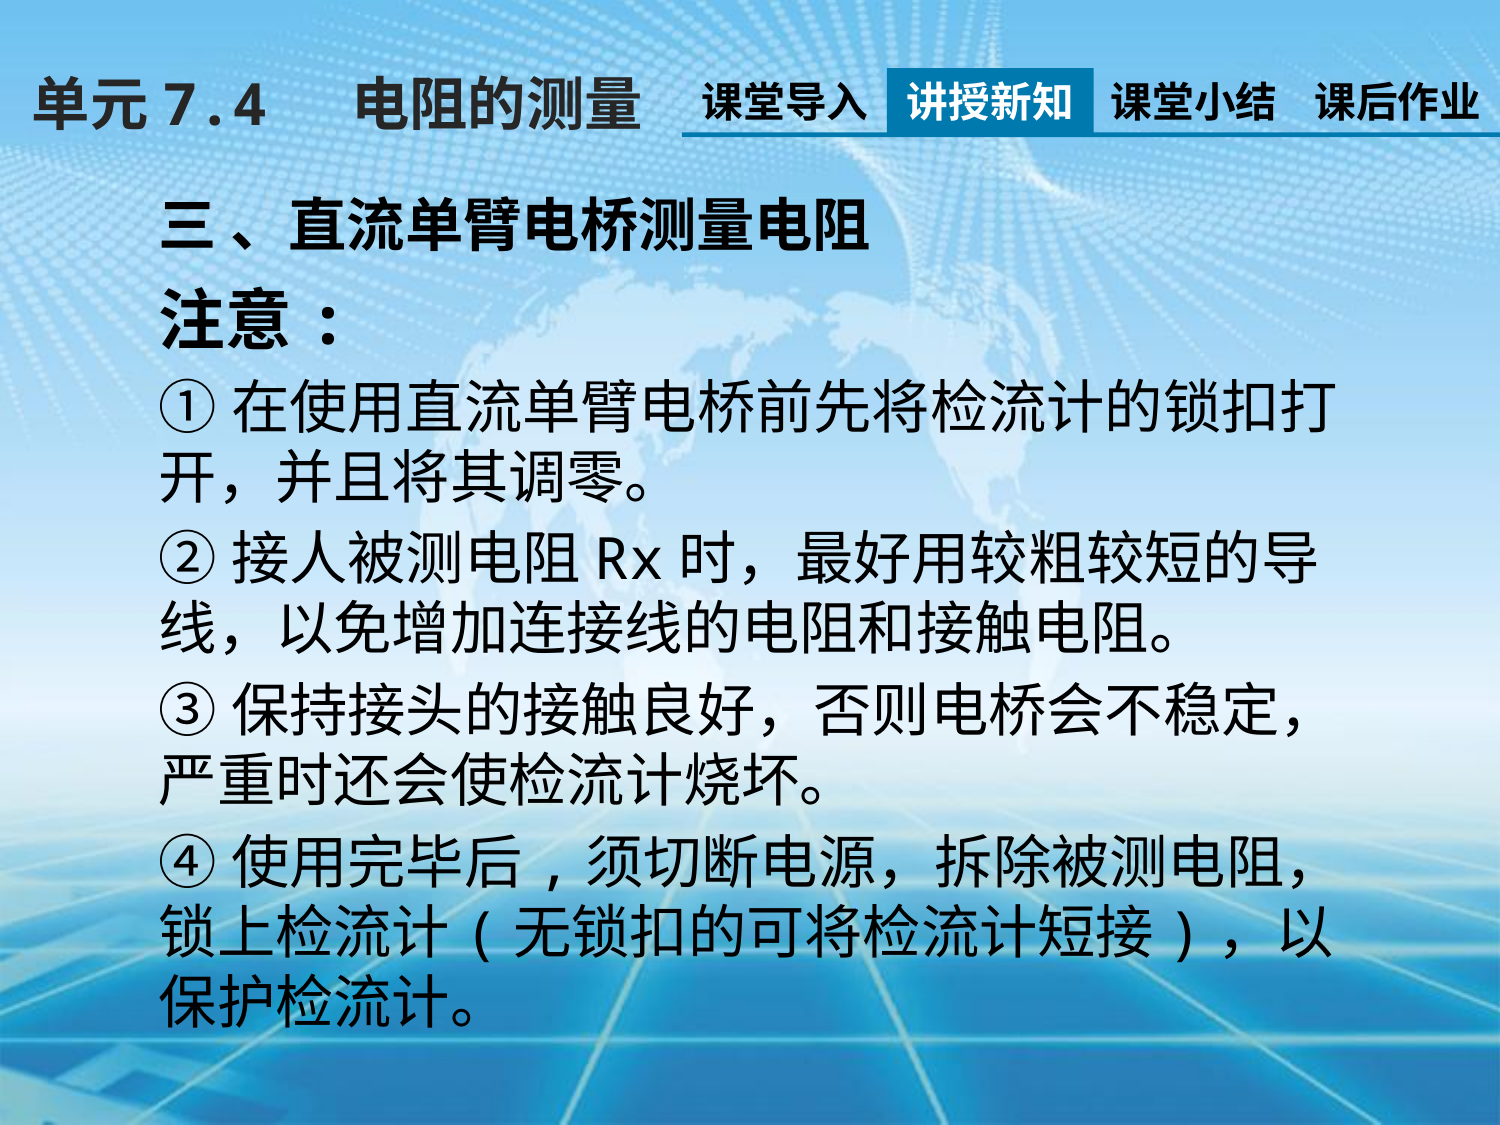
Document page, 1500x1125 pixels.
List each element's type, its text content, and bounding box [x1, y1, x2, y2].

picture [0, 0, 1500, 1125]
text_box 注意: ①在使用直流单臂电桥前先将检流计的锁扣打开，并且将其调零。 ②接人被测电阻Rx时，最好用较粗较短的导线，以免增加连接线的电阻和接触电阻。 ③保持接头的接触良好，否则电桥会不稳定，严重时还会使检流计烧坏。 ④使用完毕后,须切断电源，拆除被测电阻，锁上检流计(无锁扣的可将检流计短接)，以保护检流计。 [143, 270, 1397, 1067]
text_box 三 、直流单臂电桥测量电阻 [144, 176, 991, 271]
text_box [16, 59, 1500, 146]
